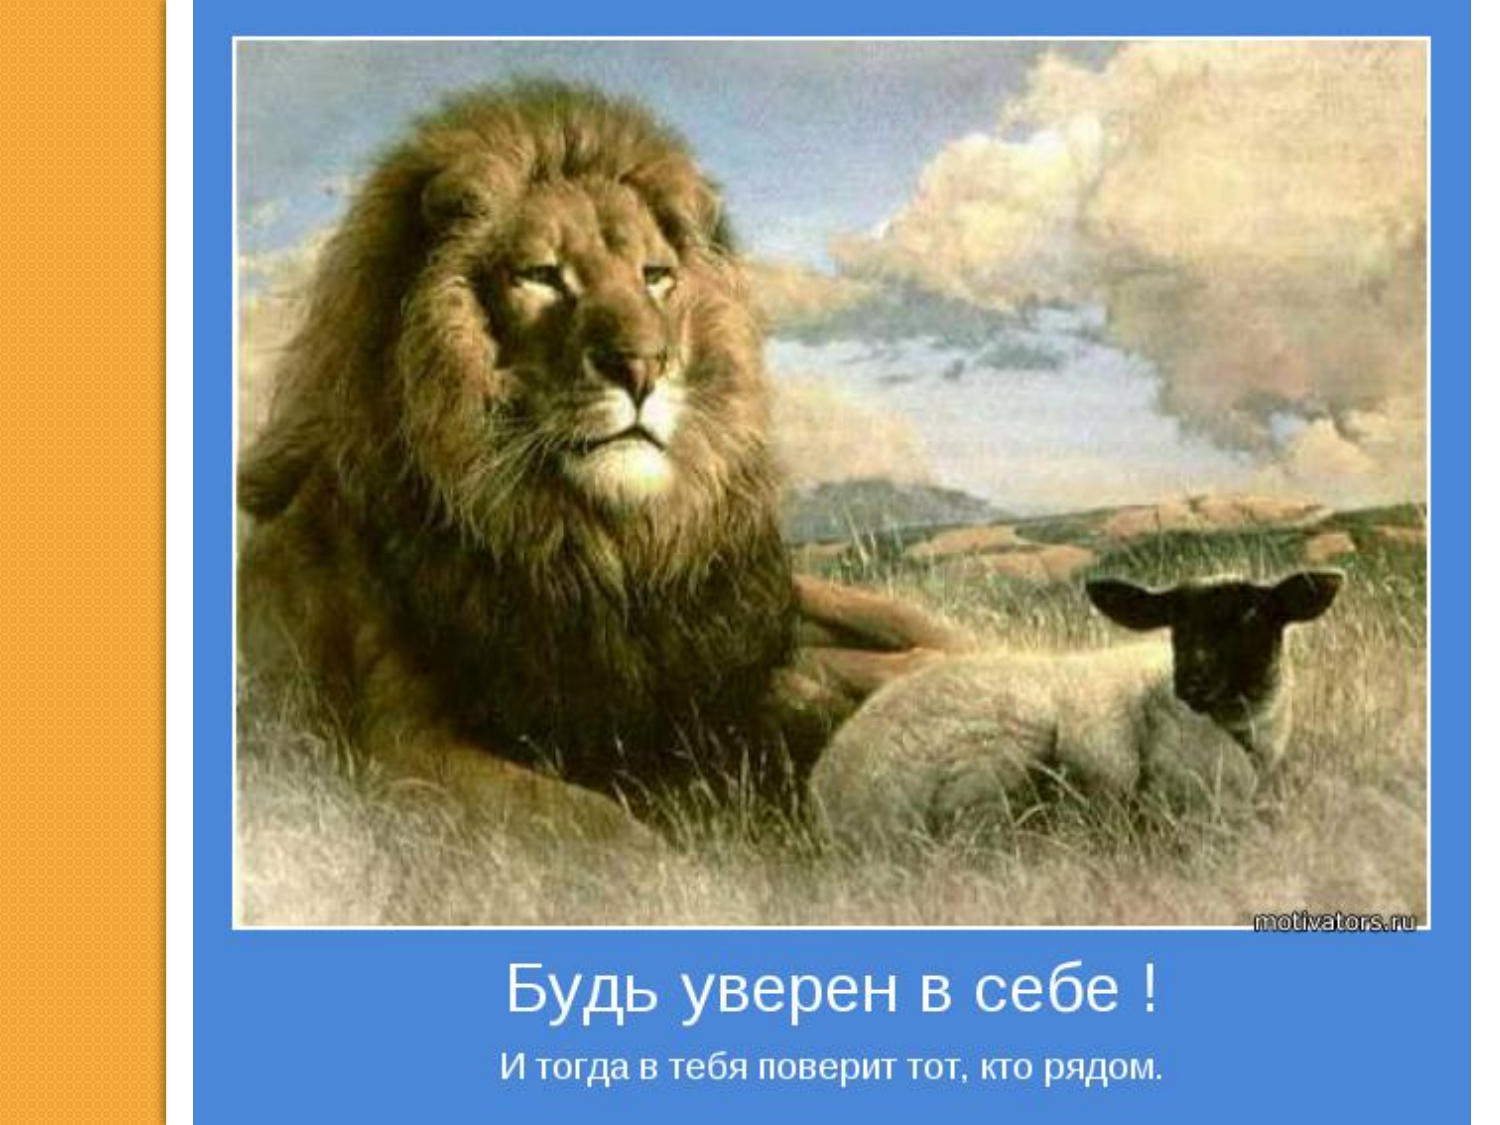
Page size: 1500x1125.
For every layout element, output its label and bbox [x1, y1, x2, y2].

picture [193, 0, 1471, 1125]
